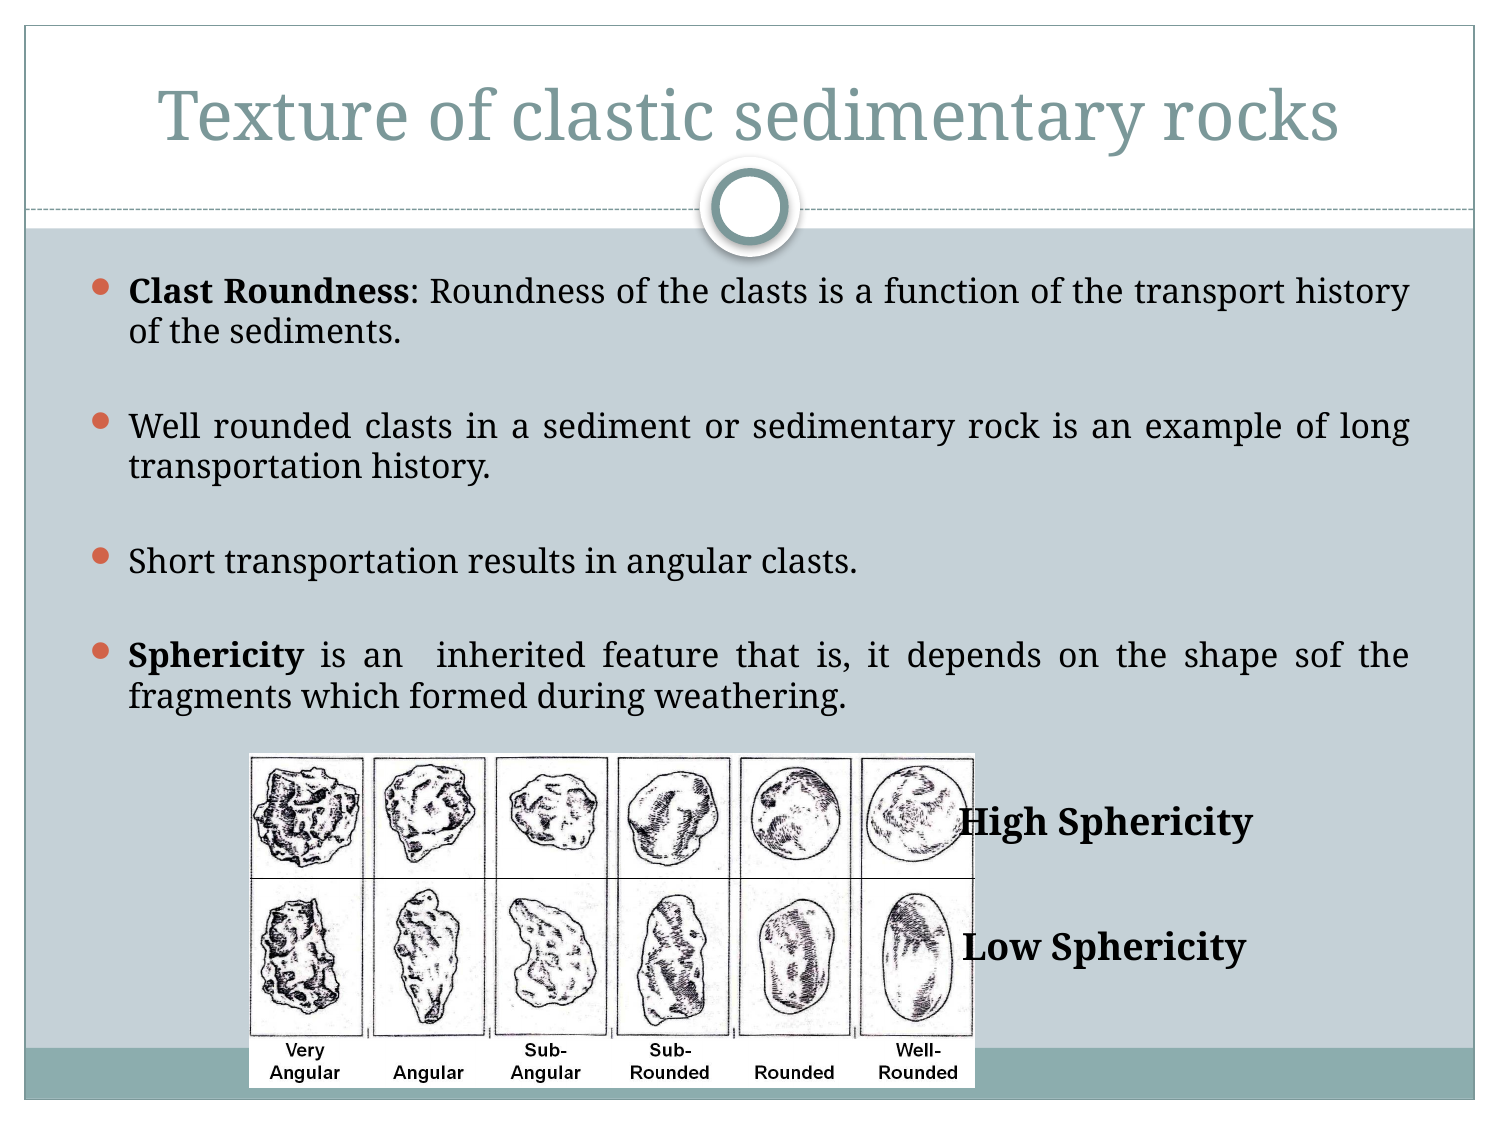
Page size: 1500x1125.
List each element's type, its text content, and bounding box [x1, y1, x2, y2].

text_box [249, 753, 1240, 1088]
list Clast Roundness: Roundness of the clasts is a function of the transport history of the sediments. Well rounded clasts in a sediment or sedimentary rock is an example of long transportation history. Short transportation results in angular clasts. Sphericity is an inherited feature that is, it depends on the shape sof the fragments which formed during weathering. [75, 262, 1425, 725]
title Texture of clastic sedimentary rocks [49, 37, 1450, 162]
